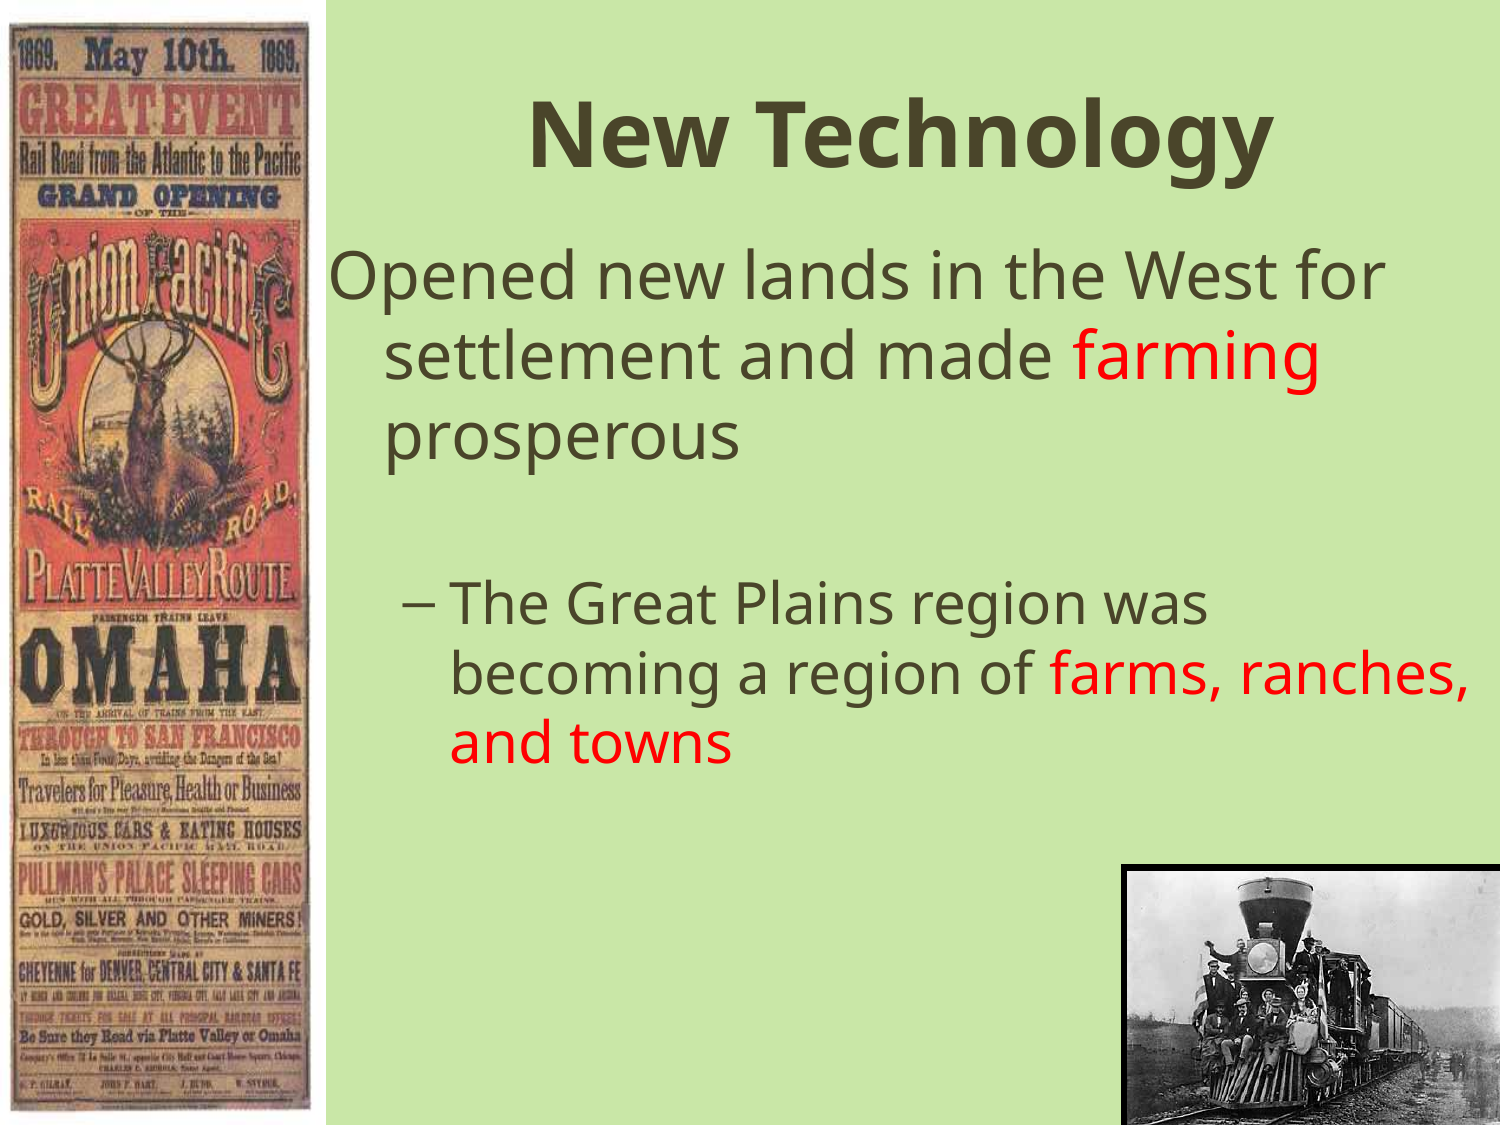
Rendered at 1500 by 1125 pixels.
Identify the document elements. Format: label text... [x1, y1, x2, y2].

picture [0, 0, 327, 1125]
list Opened new lands in the West for settlement and made farming prosperous The Great Plains region was becoming a region of farms, ranches, and towns [331, 224, 1500, 968]
title New Technology [331, 37, 1500, 224]
picture [1127, 870, 1500, 1125]
